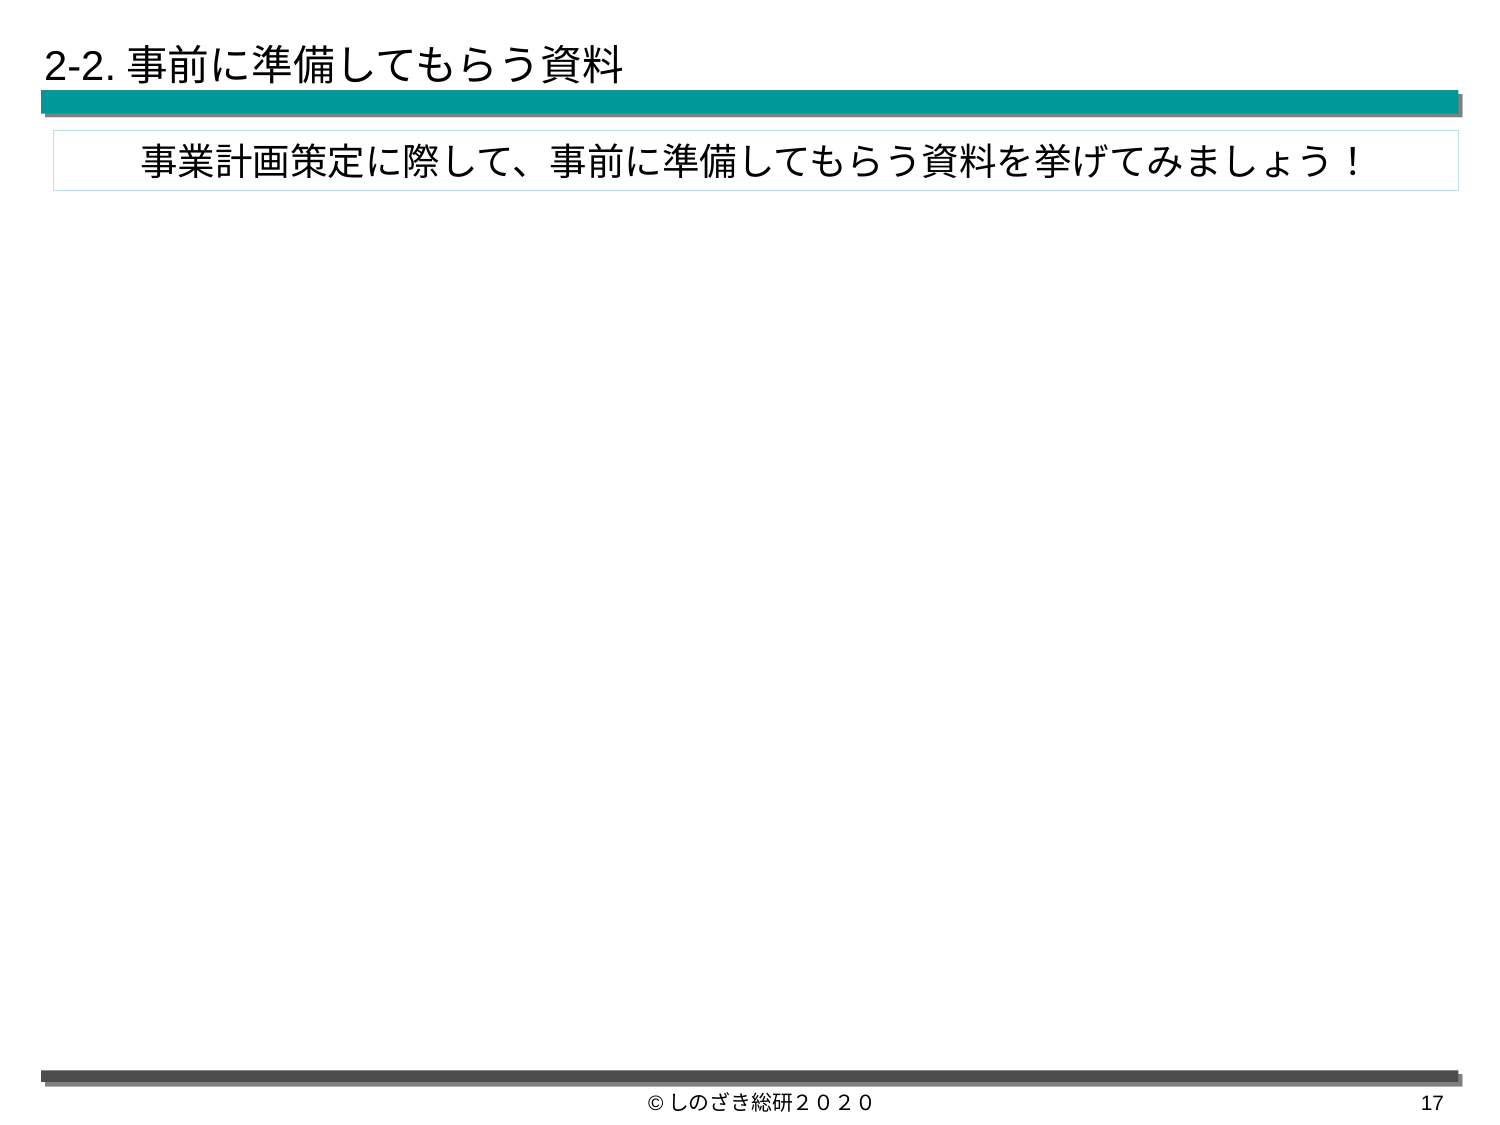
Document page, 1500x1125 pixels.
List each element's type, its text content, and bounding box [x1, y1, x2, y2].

text_box 2-2.事前に準備してもらう資料 [29, 30, 773, 96]
slide_number 16 [1108, 1082, 1459, 1125]
text_box 事業計画策定に際して、事前に準備してもらう資料を挙げてみましょう！ [53, 130, 1459, 191]
footer ©しのざき総研２０２０ [524, 1082, 1000, 1125]
